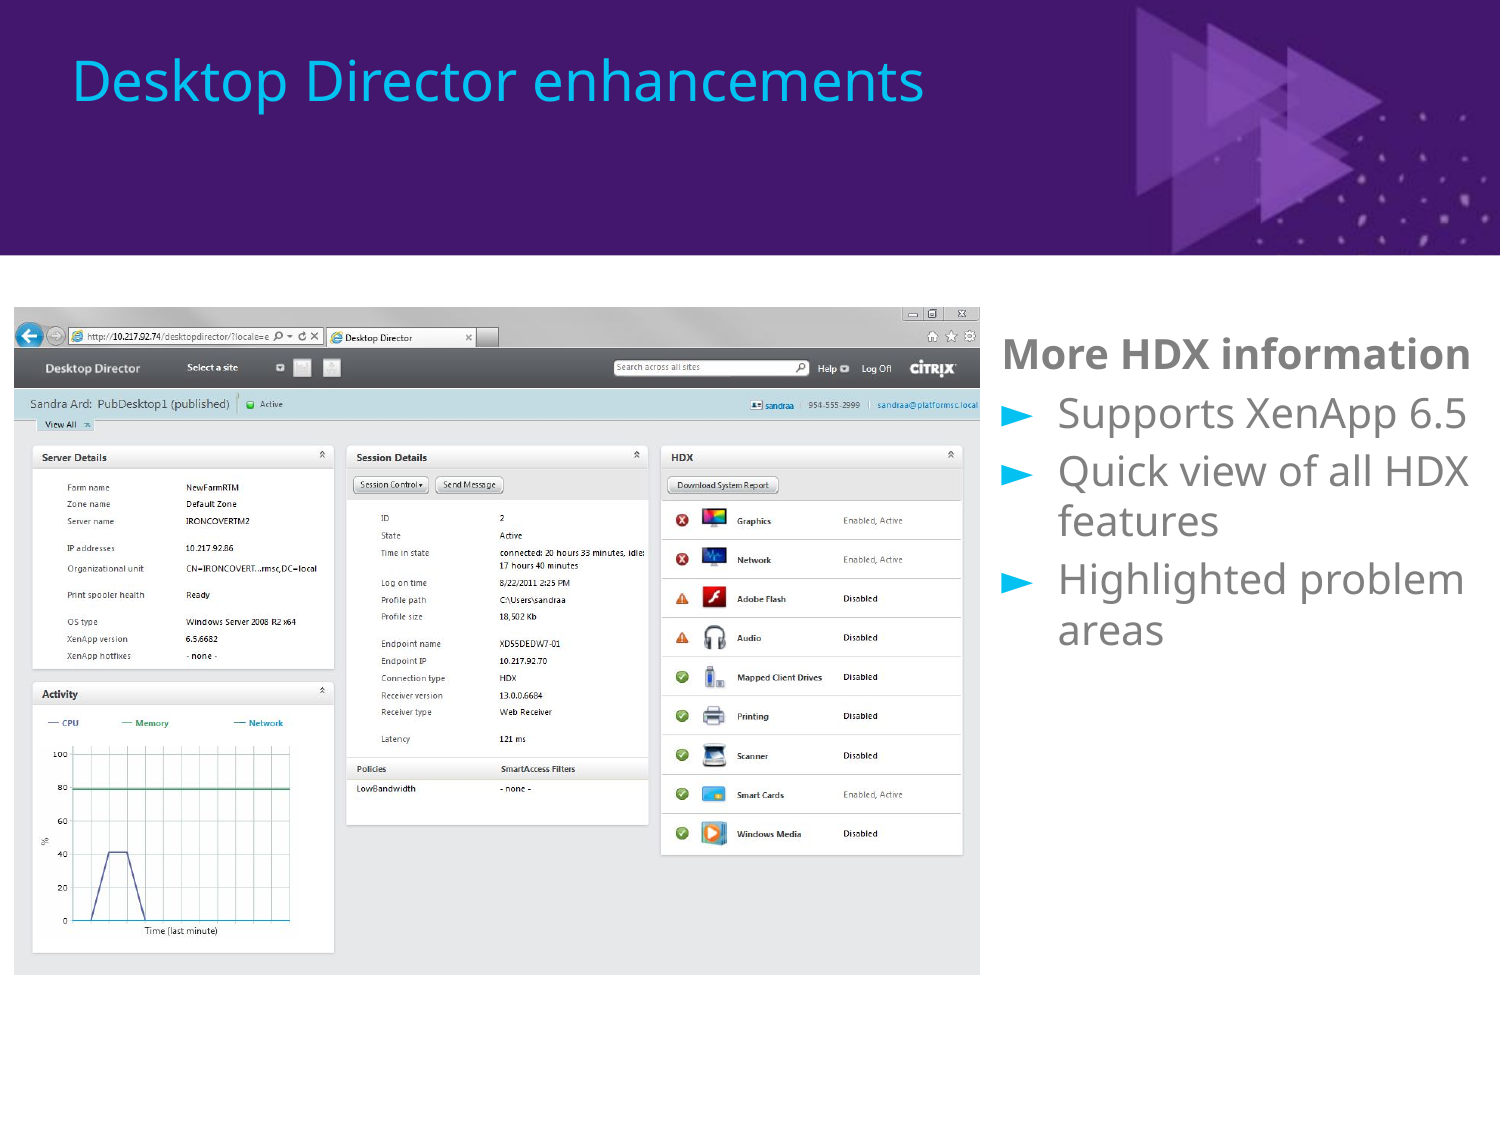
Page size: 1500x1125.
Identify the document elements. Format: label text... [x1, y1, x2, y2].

picture [14, 306, 980, 975]
picture [0, 0, 1500, 255]
list More HDX information Supports XenApp 6.5 Quick view of all HDX features Highlighted problem areas [986, 320, 1500, 905]
title Desktop Director enhancements [56, 37, 1364, 121]
